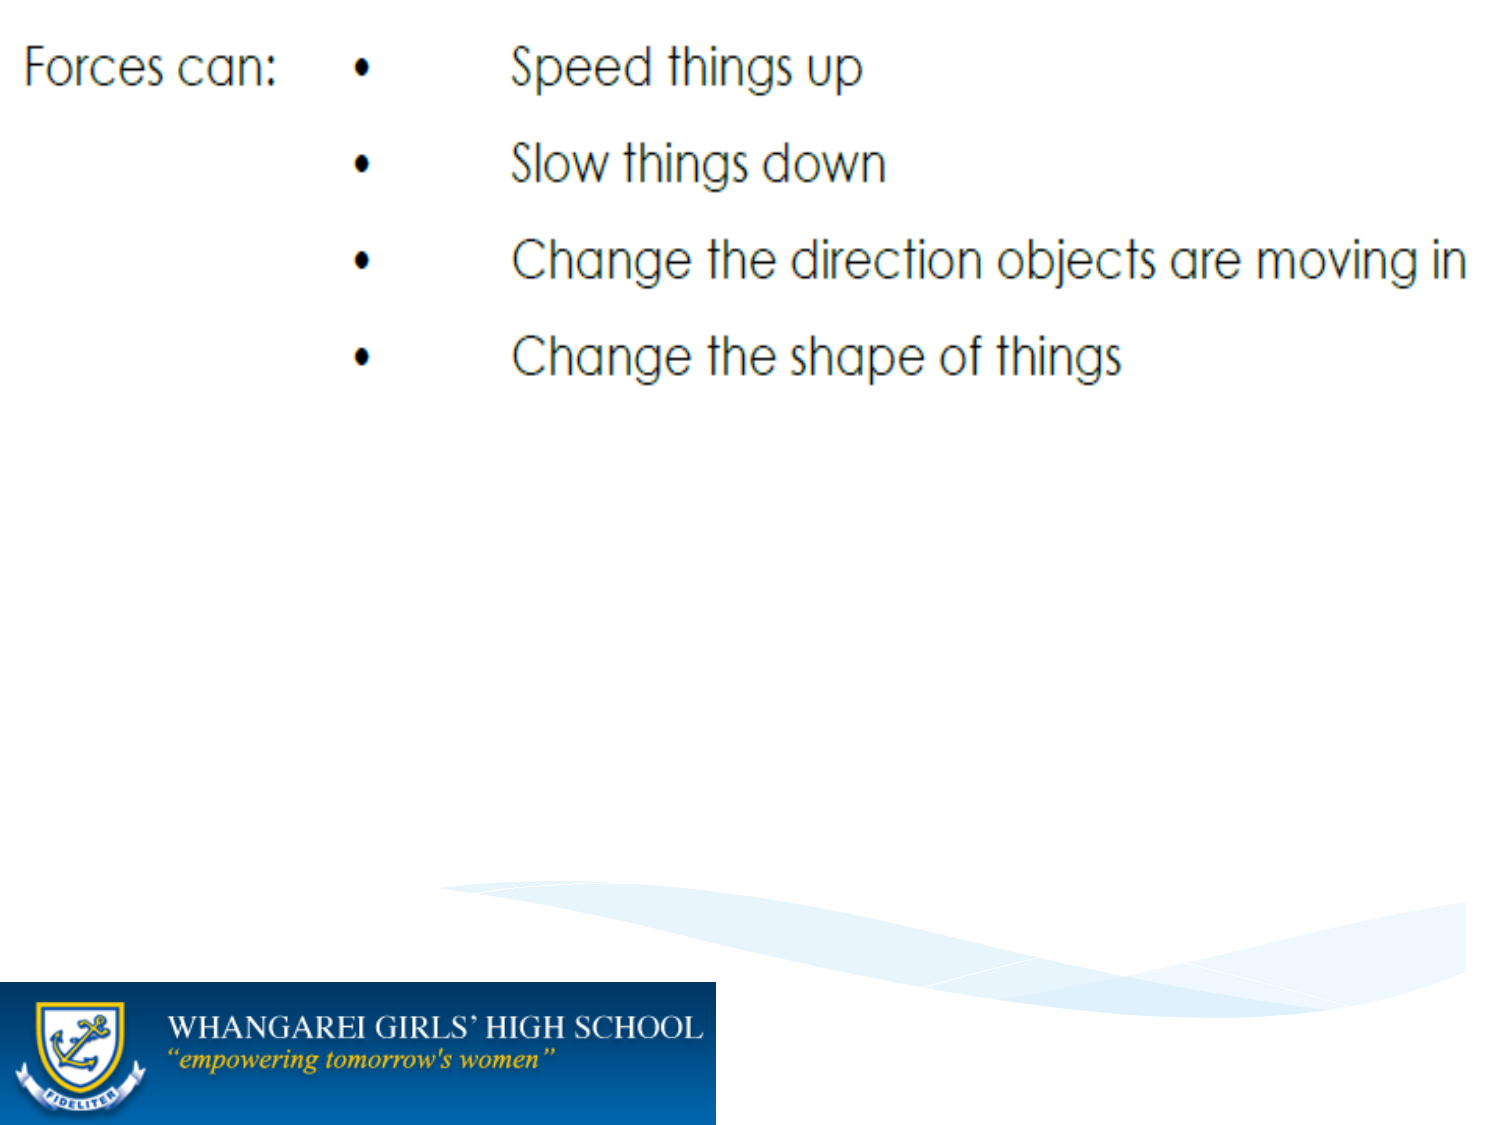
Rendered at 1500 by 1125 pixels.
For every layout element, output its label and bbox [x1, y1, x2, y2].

picture [0, 982, 716, 1125]
picture [0, 12, 1500, 413]
